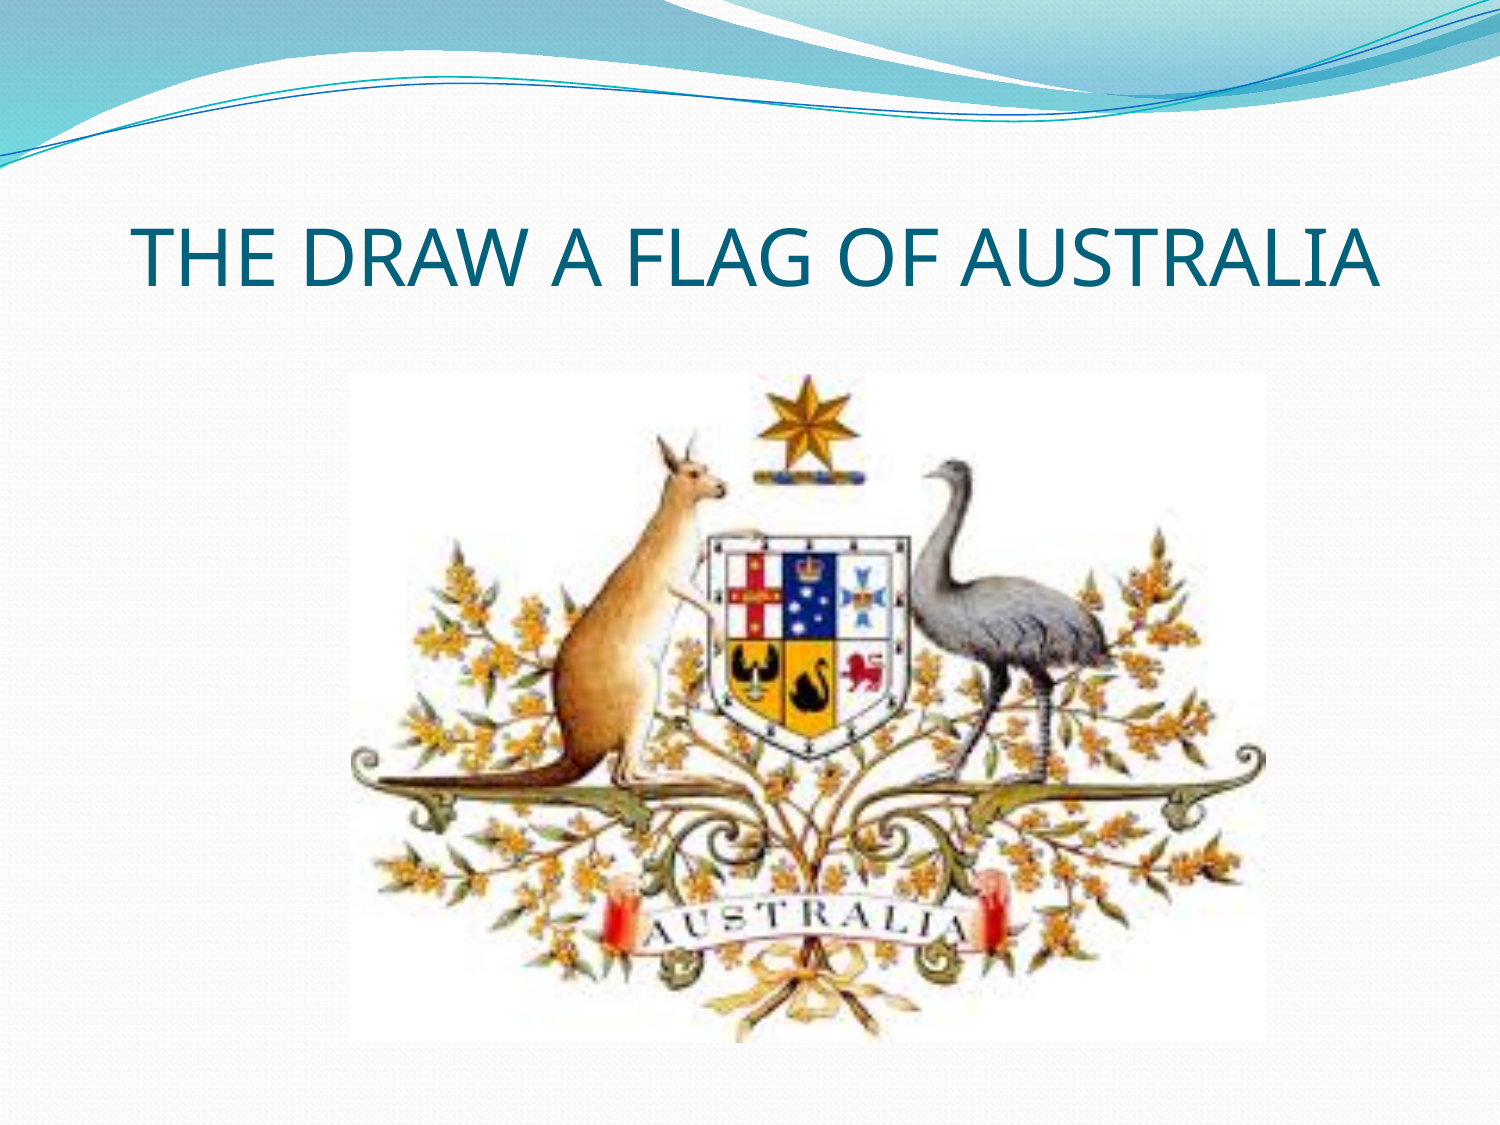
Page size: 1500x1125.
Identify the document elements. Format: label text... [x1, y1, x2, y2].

title THE DRAW A FLAG OF AUSTRALIA [75, 115, 1438, 303]
picture [351, 374, 1266, 1044]
